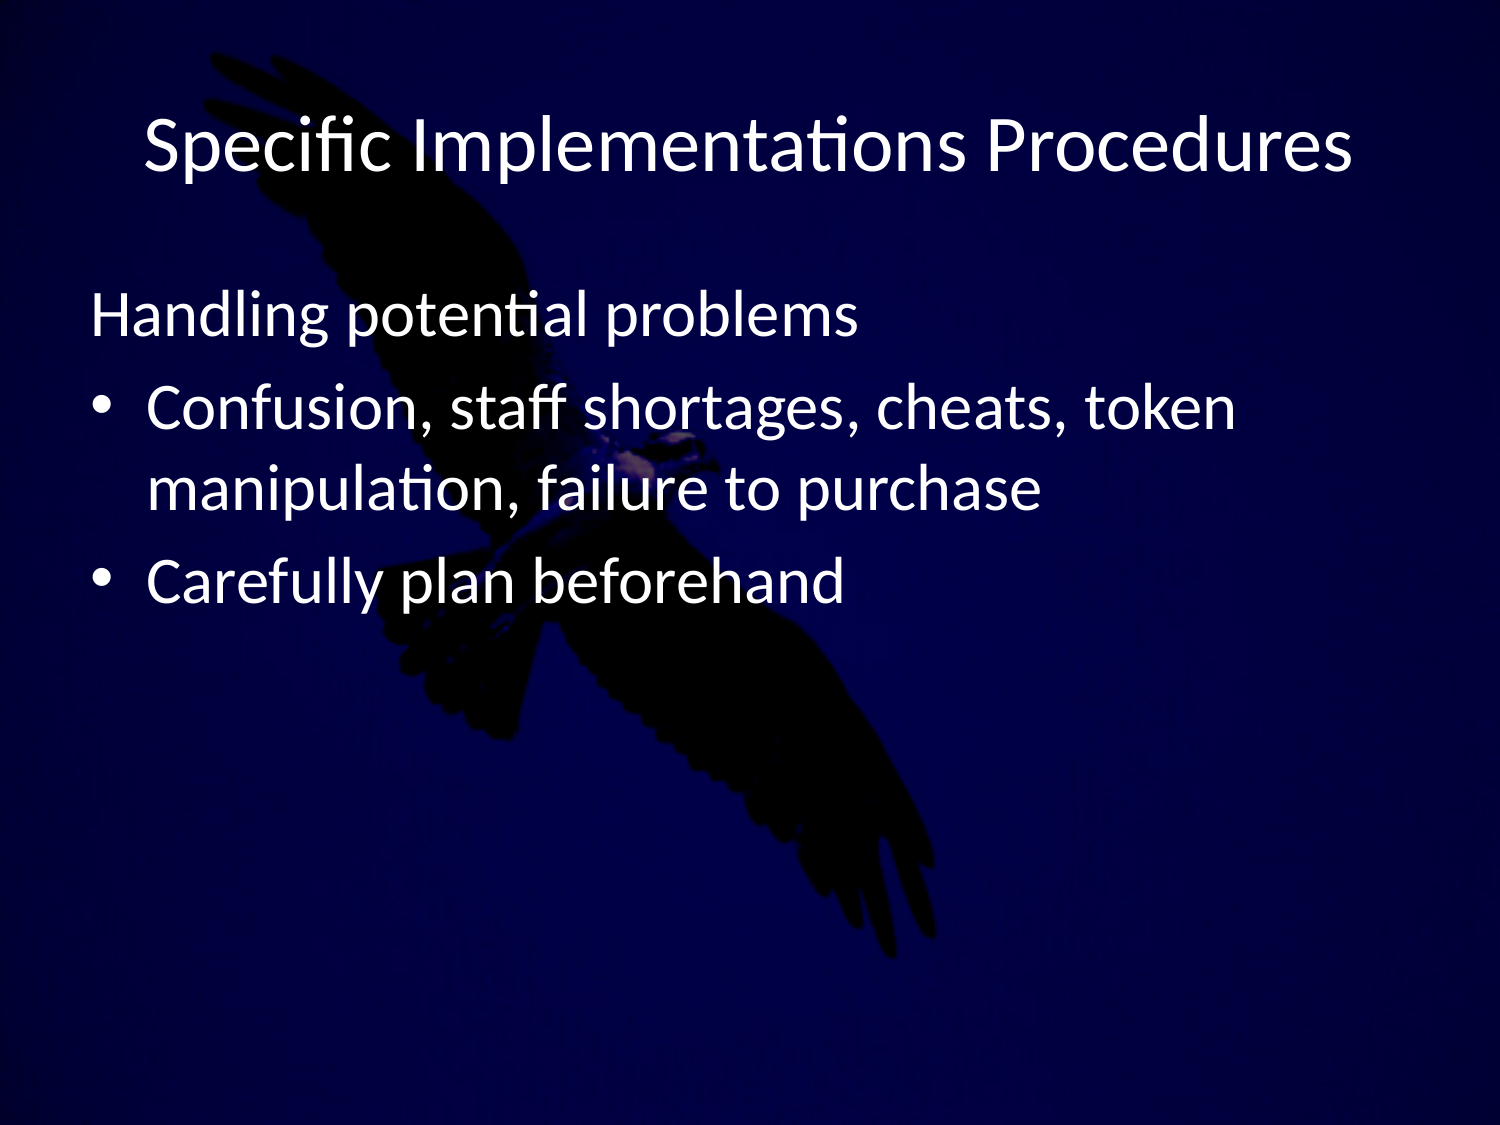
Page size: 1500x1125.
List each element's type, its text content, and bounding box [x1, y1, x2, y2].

list Handling potential problems Confusion, staff shortages, cheats, token manipulation, failure to purchase Carefully plan beforehand [75, 262, 1425, 1005]
title Specific Implementations Procedures [75, 45, 1425, 233]
picture [0, 0, 1500, 1125]
